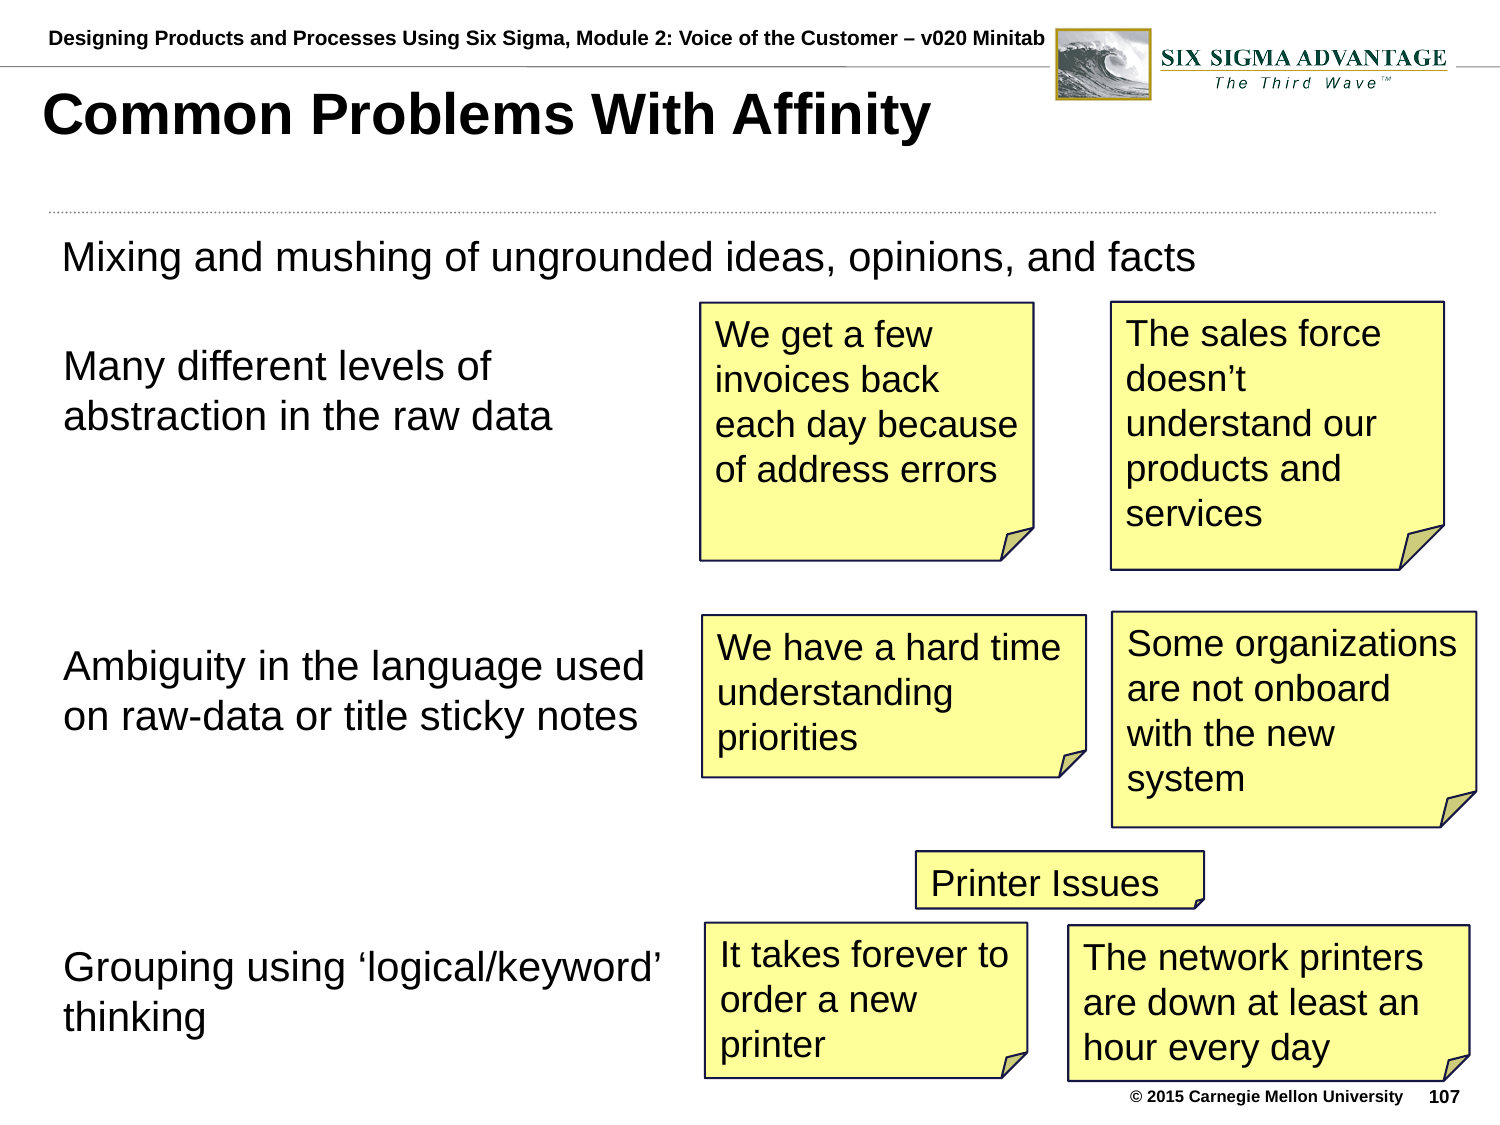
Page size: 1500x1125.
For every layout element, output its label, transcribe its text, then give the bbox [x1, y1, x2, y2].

text_box Some organizations are not onboard with the new system [1112, 611, 1477, 828]
text_box Many different levels of abstraction in the raw data Ambiguity in the language used on raw-data or title sticky notes Grouping using ‘logical/keyword’ thinking [48, 331, 687, 1047]
text_box Mixing and mushing of ungrounded ideas, opinions, and facts [46, 222, 1212, 287]
text_box We get a few invoices back each day because of address errors [700, 302, 1034, 561]
text_box The network printers are down at least an hour every day [1068, 925, 1470, 1082]
text_box The sales force doesn’t understand our products and services [1110, 301, 1445, 570]
text_box We have a hard time understanding priorities [702, 615, 1087, 778]
picture [1049, 24, 1456, 104]
text_box It takes forever to order a new printer [704, 922, 1028, 1079]
text_box Printer Issues [915, 851, 1205, 909]
title Common Problems With Affinity [42, 89, 1438, 146]
